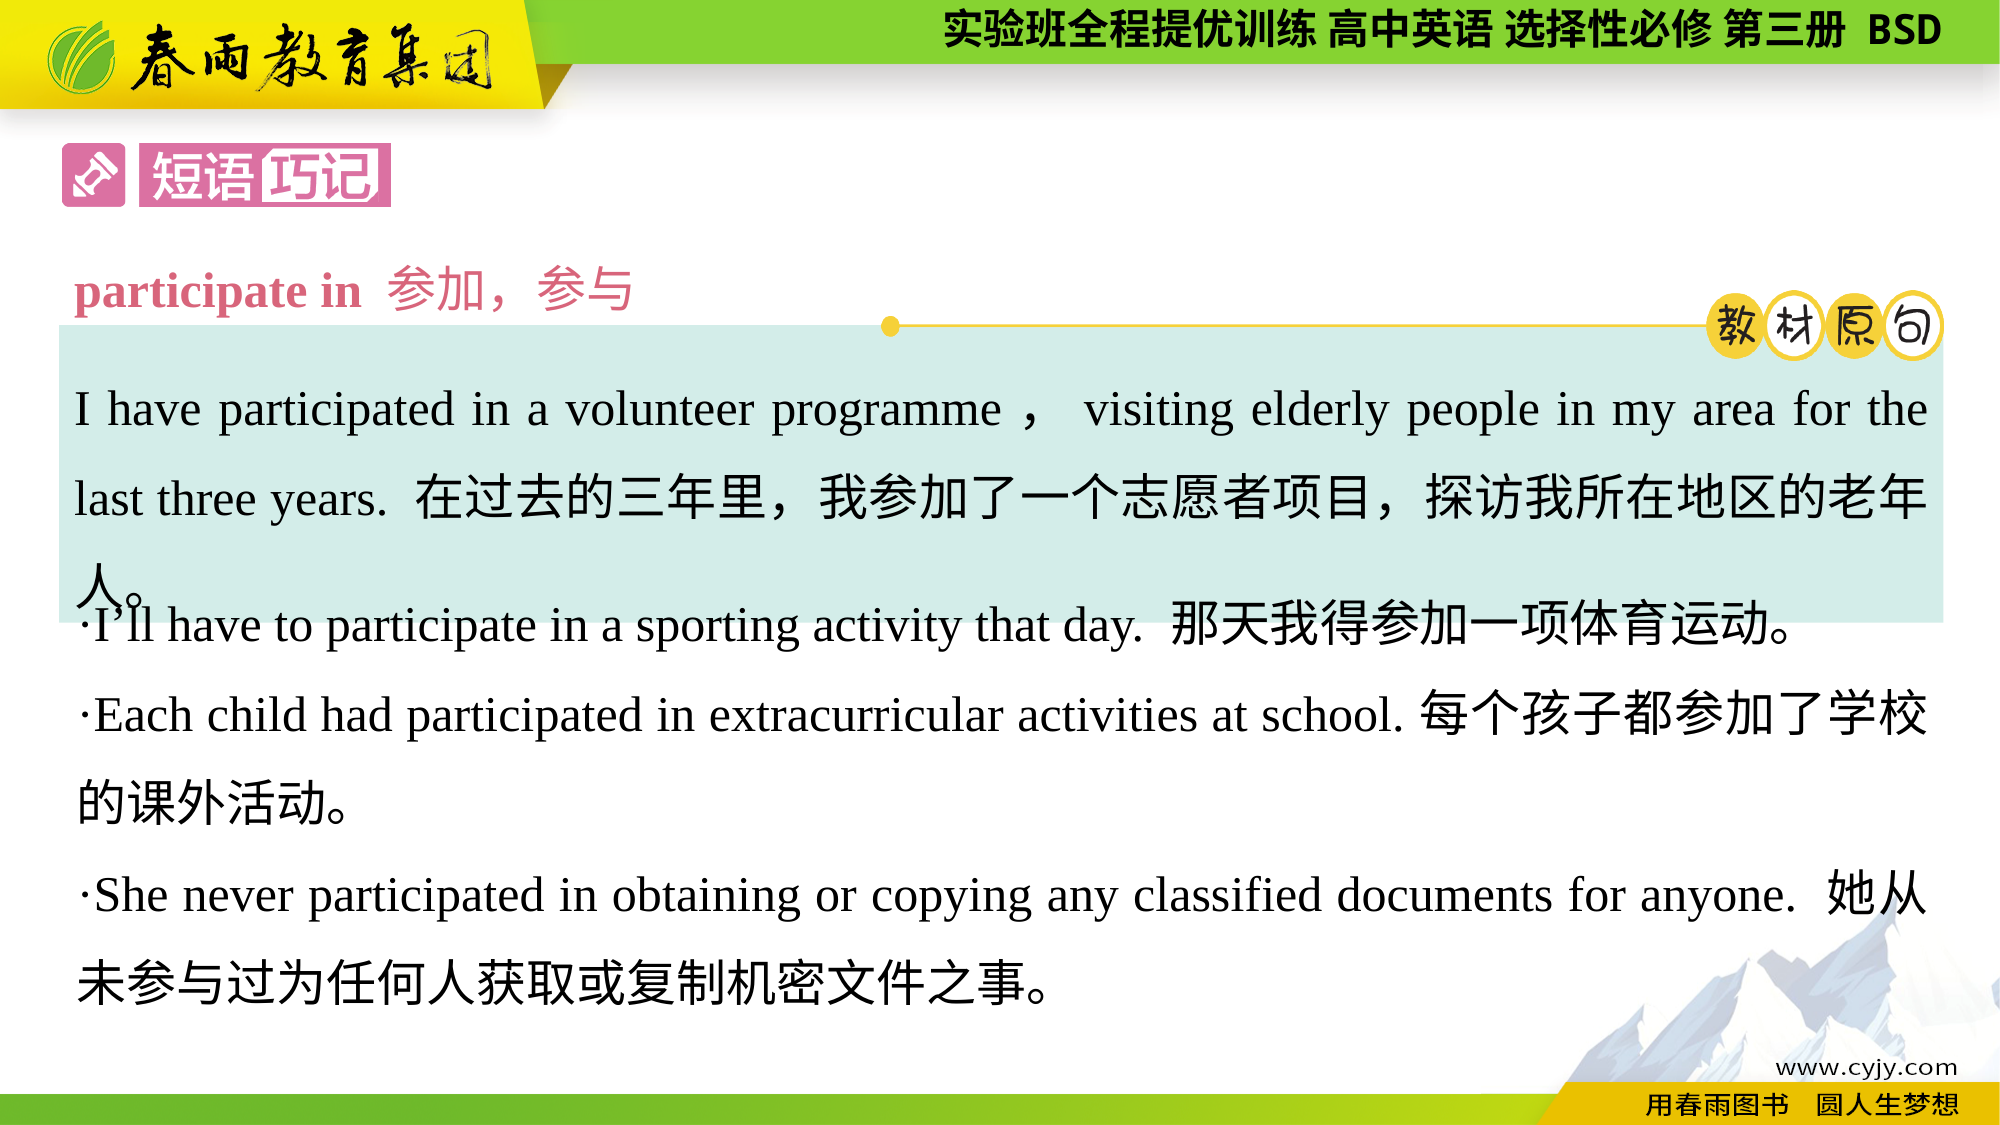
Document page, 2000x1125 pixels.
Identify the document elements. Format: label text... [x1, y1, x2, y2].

text_box I have participated in a volunteer programme，visiting elderly people in my area for the last three years. 在过去的三年里，我参加了一个志愿者项目，探访我所在地区的老年人。 [59, 325, 1944, 623]
list participate in 参加，参与 [59, 219, 1944, 315]
picture [0, 0, 2000, 1125]
text_box ·I’ll have to participate in a sporting activity that day. 那天我得参加一项体育运动。 ·Each child had participated in extracurricular activities at school.每个孩子都参加了学校的课外活动。 ·She never participated in obtaining or copying any classified documents for anyone. 她从未参与过为任何人获取或复制机密文件之事。 [62, 553, 1944, 1019]
